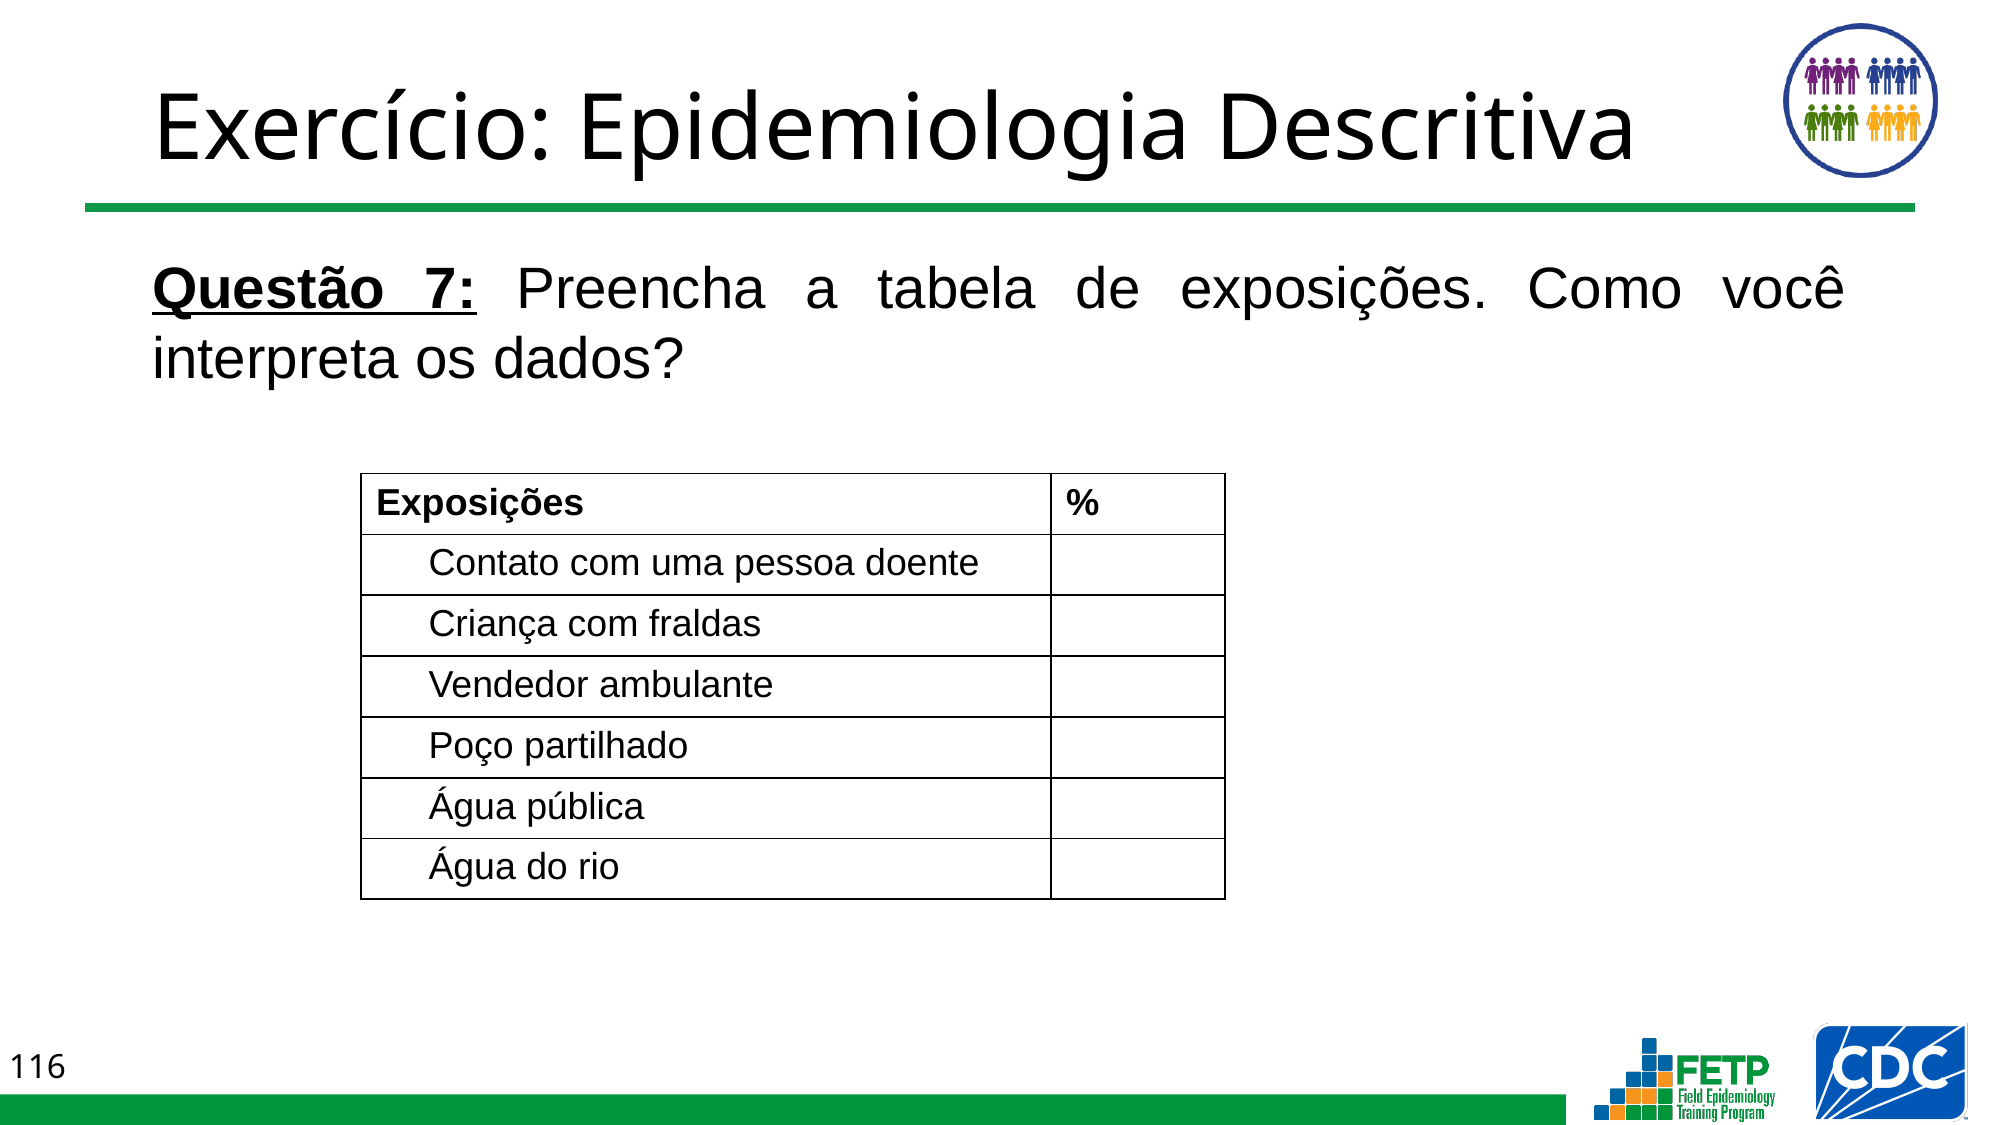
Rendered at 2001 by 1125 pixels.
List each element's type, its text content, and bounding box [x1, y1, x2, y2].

picture [1813, 1023, 1968, 1122]
table_cell Vendedor ambulante [362, 657, 1050, 716]
table_cell [1052, 779, 1224, 838]
table_cell Água do rio [362, 839, 1050, 898]
table_cell [1052, 718, 1224, 777]
table_cell [1052, 657, 1224, 716]
table_header Exposições [362, 474, 1050, 534]
table_cell [1052, 596, 1224, 655]
table_cell Poço partilhado [362, 718, 1050, 777]
table_cell Criança com fraldas [362, 596, 1050, 655]
table_header % [1052, 474, 1224, 534]
picture [1594, 1038, 1775, 1122]
table_cell [1052, 839, 1224, 898]
title Exercício: Epidemiologia Descritiva [137, 73, 1738, 205]
table_cell [1052, 535, 1224, 594]
picture [1783, 23, 1938, 178]
table_cell Água pública [362, 779, 1050, 838]
table_cell Contato com uma pessoa doente [362, 535, 1050, 594]
list Questão 7: Preencha a tabela de exposições. Como você interpreta os dados? [137, 242, 1863, 1004]
